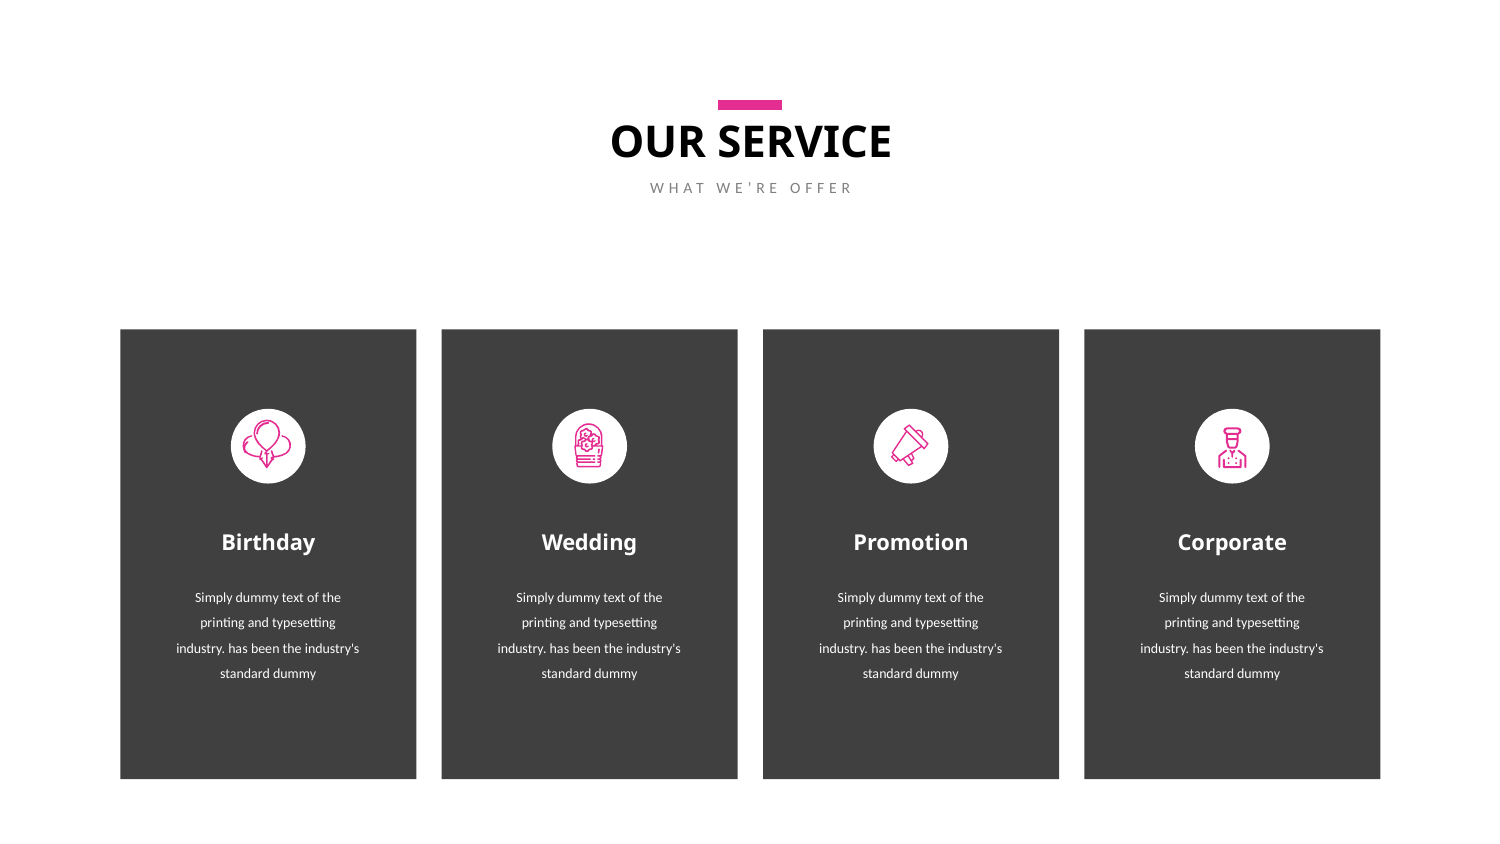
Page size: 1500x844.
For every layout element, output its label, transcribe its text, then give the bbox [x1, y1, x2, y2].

text_box OUR SERVICE [576, 106, 926, 174]
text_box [873, 408, 949, 484]
text_box [1083, 328, 1381, 780]
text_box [230, 408, 306, 484]
text_box Simply dummy text of the printing and typesetting industry. has been the industry's standard dummy [1124, 572, 1340, 689]
text_box [441, 328, 739, 780]
text_box Birthday [182, 521, 354, 563]
text_box Simply dummy text of the printing and typesetting industry. has been the industry's standard dummy [803, 572, 1019, 689]
text_box Simply dummy text of the printing and typesetting industry. has been the industry's standard dummy [482, 572, 698, 689]
text_box [762, 328, 1060, 780]
text_box [119, 328, 417, 780]
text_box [1194, 408, 1270, 484]
text_box Simply dummy text of the printing and typesetting industry. has been the industry's standard dummy [160, 572, 376, 689]
text_box Promotion [825, 521, 997, 563]
text_box WHAT WE’RE OFFER [608, 170, 891, 205]
text_box Corporate [1146, 521, 1318, 563]
text_box Wedding [504, 521, 676, 563]
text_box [552, 408, 628, 484]
